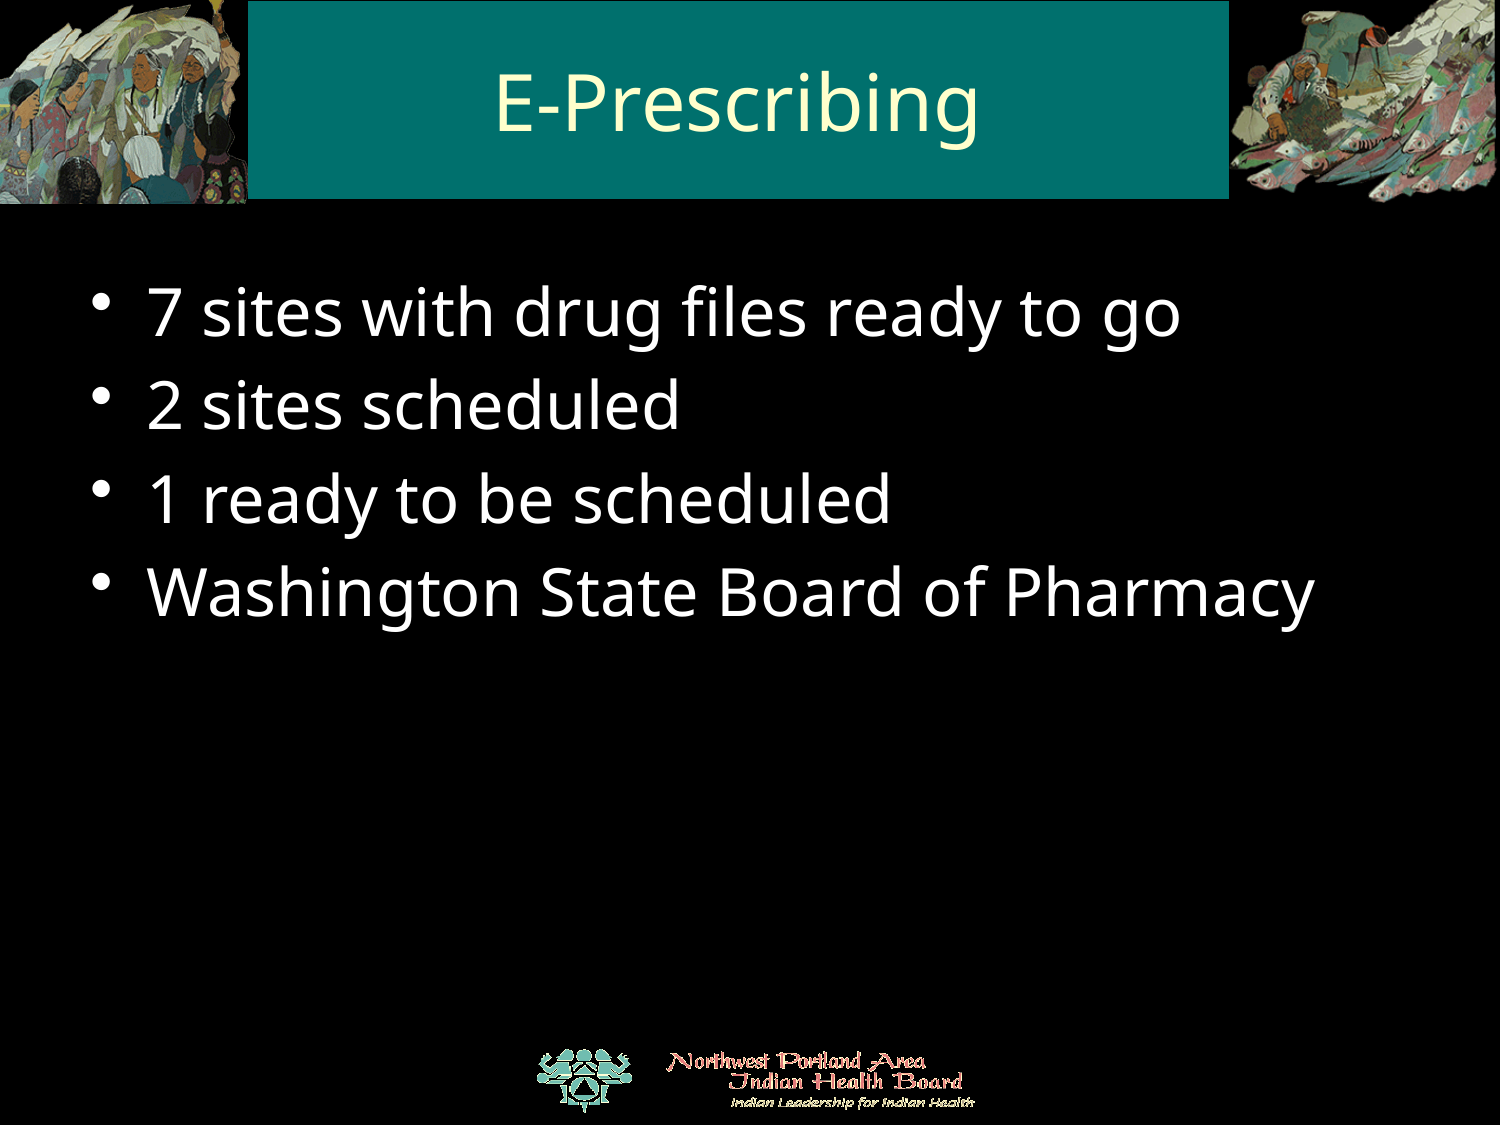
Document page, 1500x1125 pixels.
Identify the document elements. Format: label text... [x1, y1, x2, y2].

title E-Prescribing [249, 0, 1226, 201]
list 7 sites with drug files ready to go 2 sites scheduled 1 ready to be scheduled Washington State Board of Pharmacy [75, 262, 1425, 1005]
picture [0, 0, 248, 204]
picture [1229, 0, 1500, 204]
picture [537, 1049, 975, 1113]
